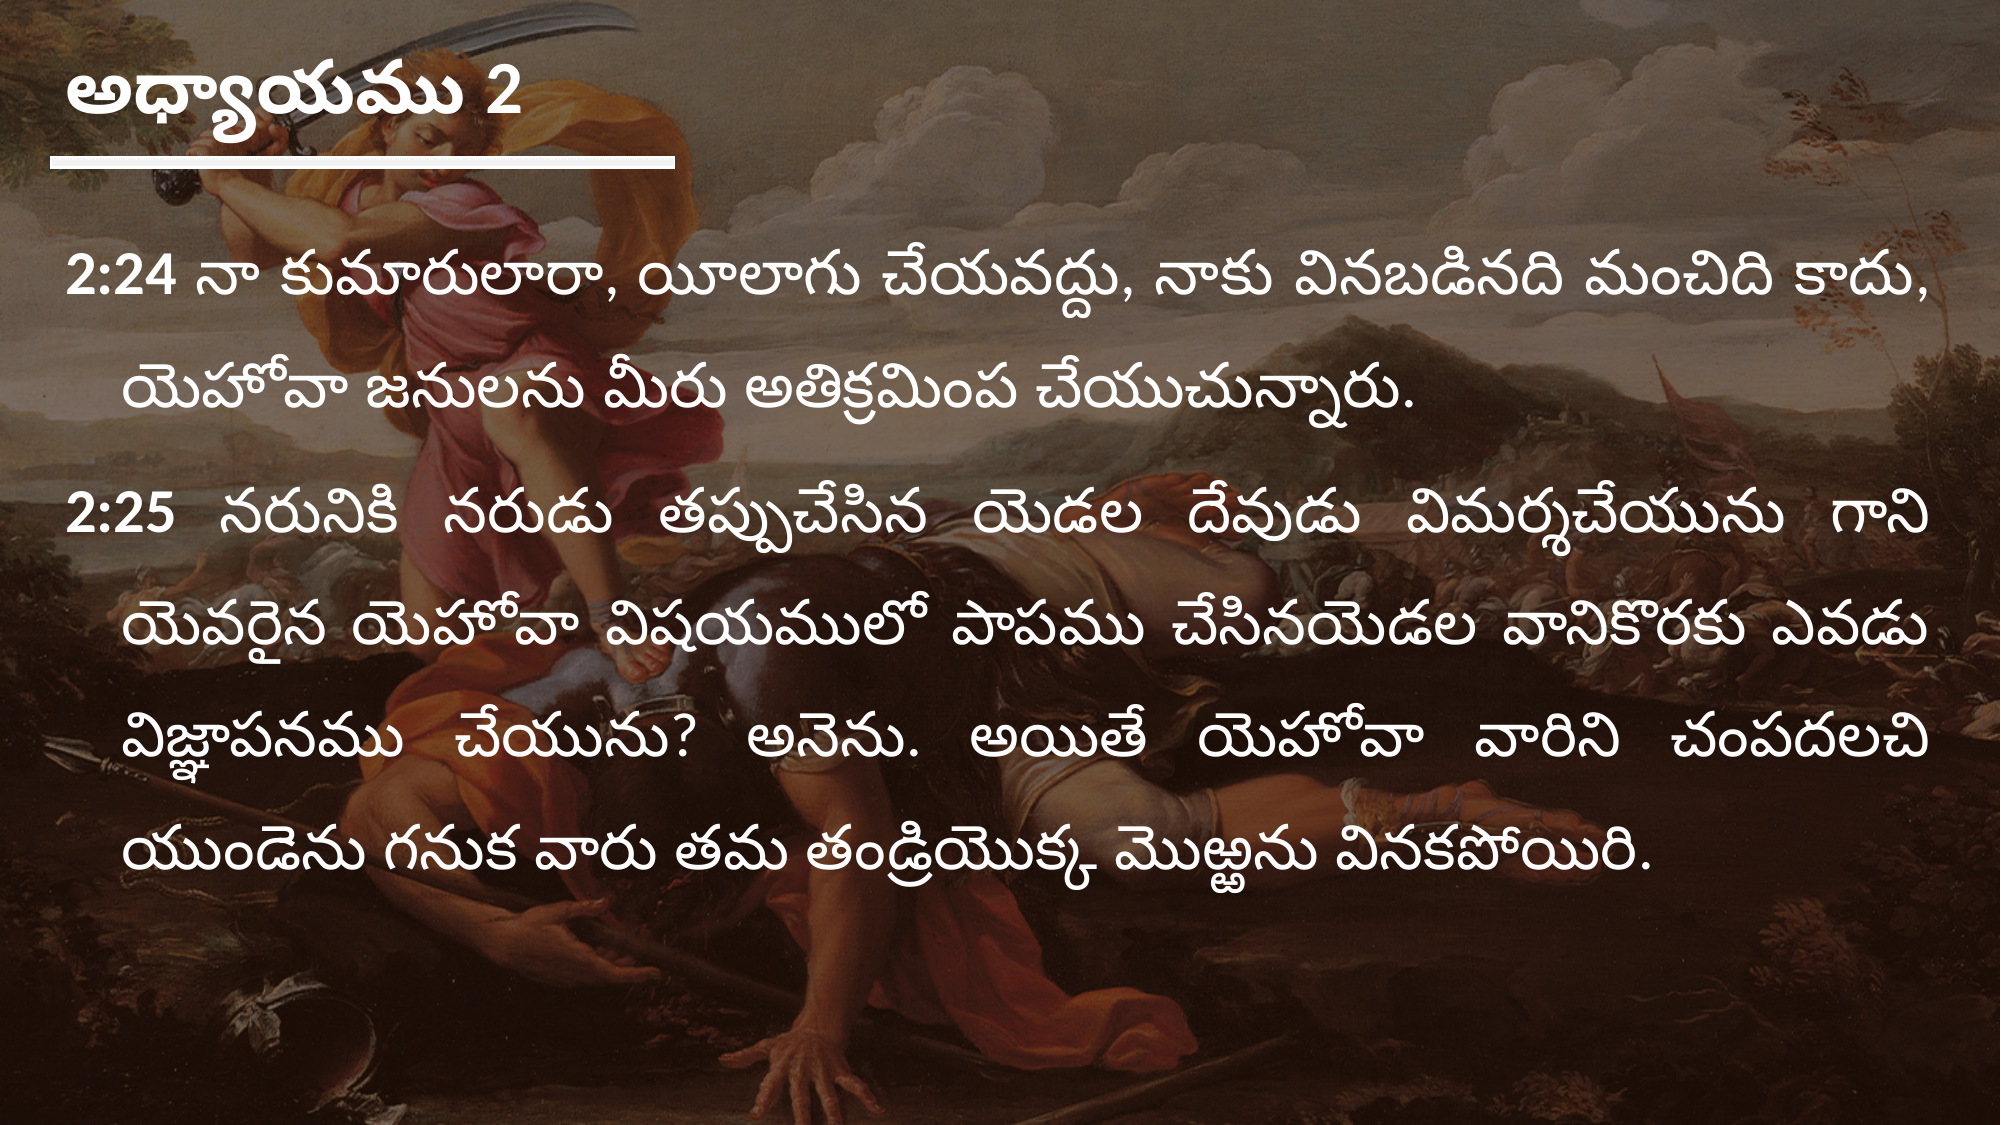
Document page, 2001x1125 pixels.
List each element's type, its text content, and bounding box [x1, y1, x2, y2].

title అధ్యాయము 2 [50, 0, 1925, 167]
list 2:24 నా కుమారులారా, యీలాగు చేయవద్దు, నాకు వినబడినది మంచిది కాదు, యెహోవా జనులను మీరు అతిక్రమింప చేయుచున్నారు. 2:25 నరునికి నరుడు తప్పుచేసిన యెడల దేవుడు విమర్శచేయును గాని యెవరైన యెహోవా విషయములో పాపము చేసినయెడల వానికొరకు ఎవడు విజ్ఞాపనము చేయును? అనెను. అయితే యెహోవా వారిని చంపదలచి యుండెను గనుక వారు తమ తండ్రియొక్క మొఱ్ఱను వినకపోయిరి. [50, 187, 1946, 1063]
picture [0, 0, 2000, 1125]
